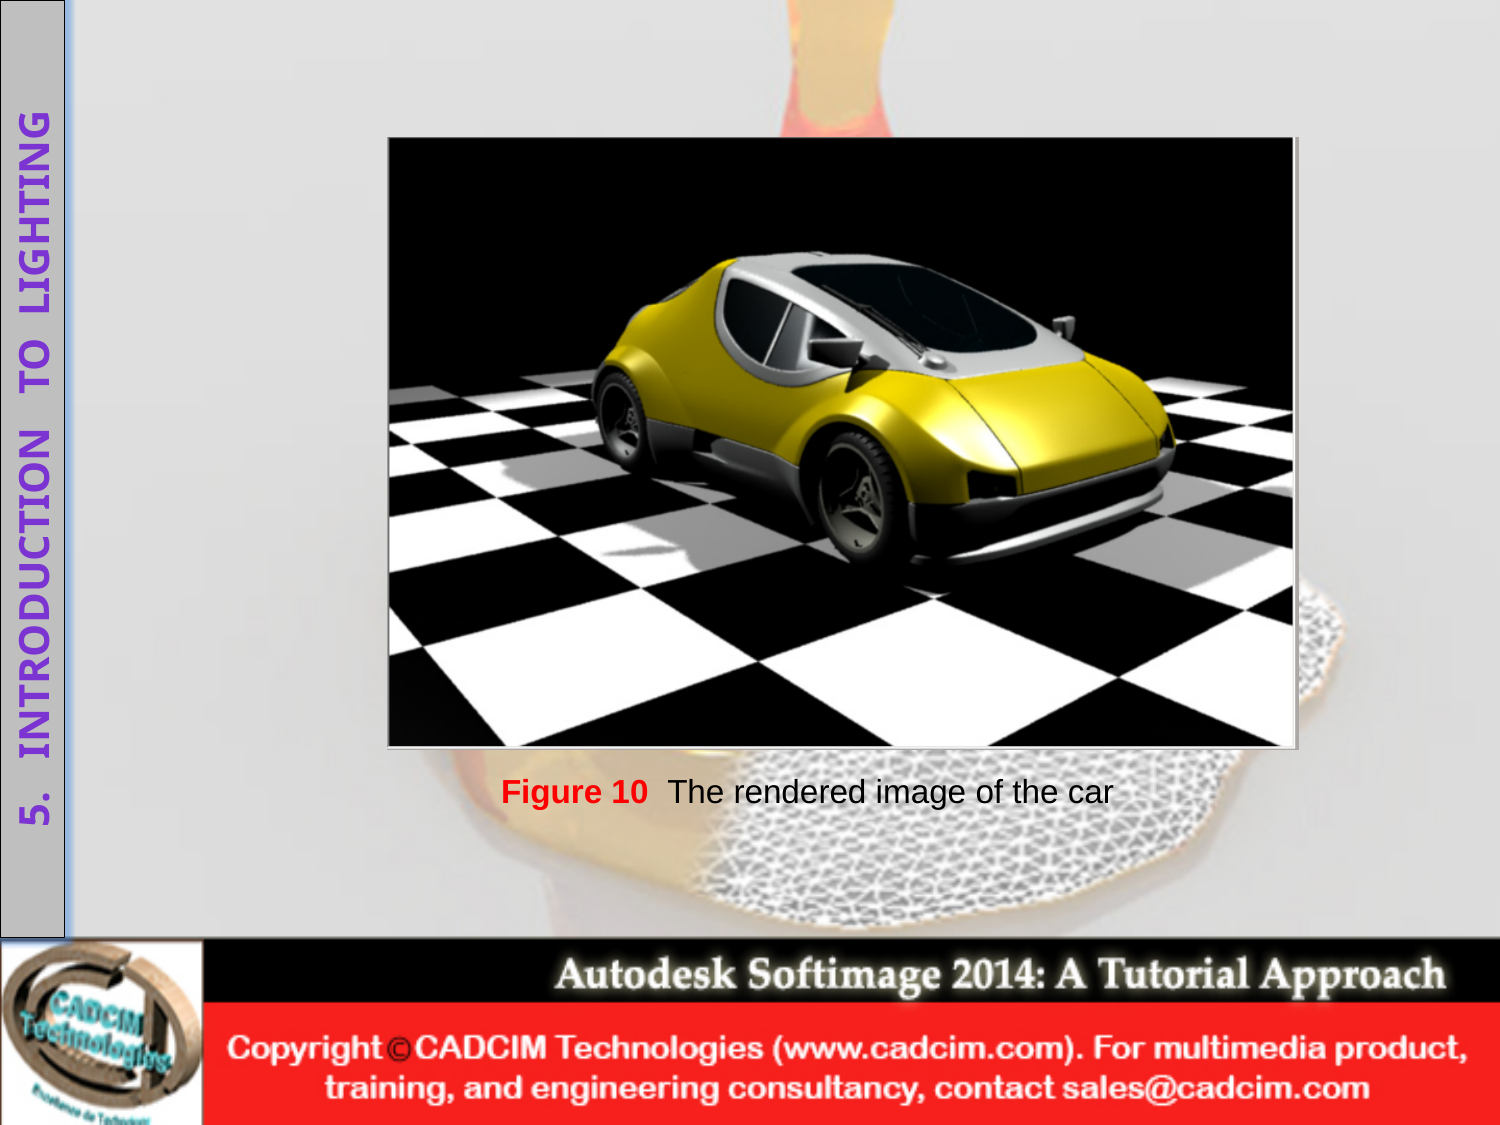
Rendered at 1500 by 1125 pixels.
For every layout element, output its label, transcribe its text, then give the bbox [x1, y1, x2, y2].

text_box Figure 10 The rendered image of the car [350, 762, 1275, 818]
picture [0, 0, 1500, 1125]
